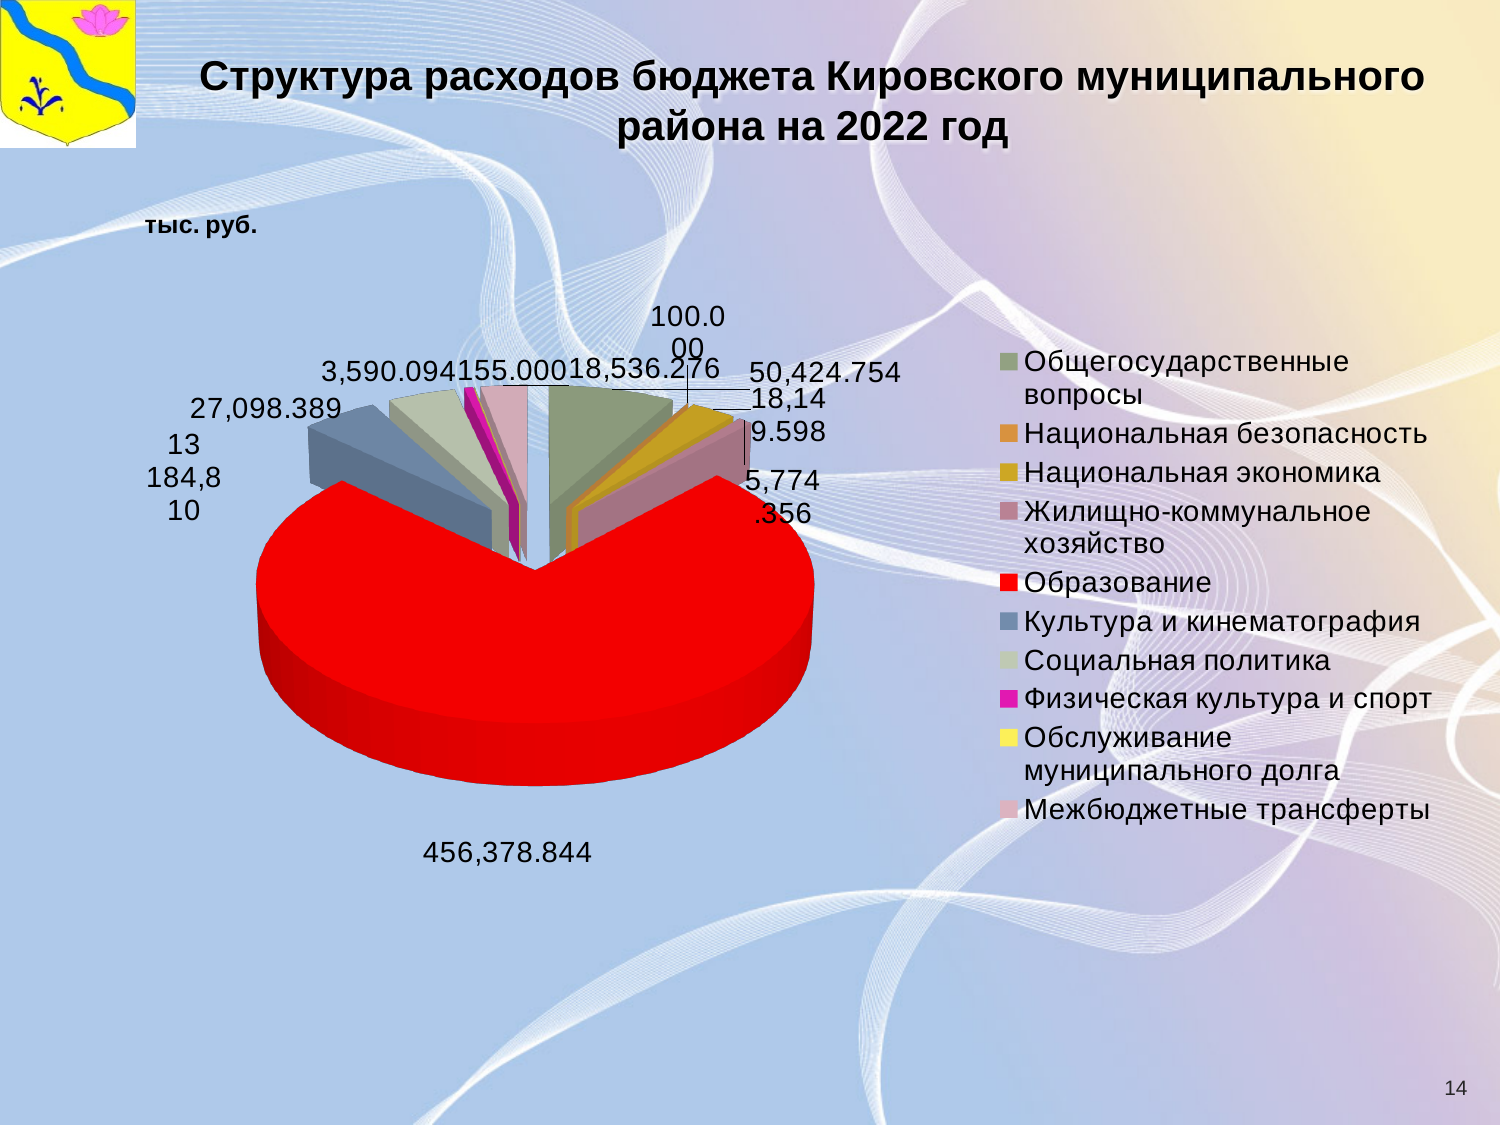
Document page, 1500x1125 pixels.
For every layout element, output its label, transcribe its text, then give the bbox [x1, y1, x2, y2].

slide_number 14 [1417, 1057, 1494, 1118]
title Структура расходов бюджета Кировского муниципального района на 2022 год [162, 26, 1463, 172]
chart [67, 171, 1456, 1000]
picture [0, 0, 1500, 1125]
